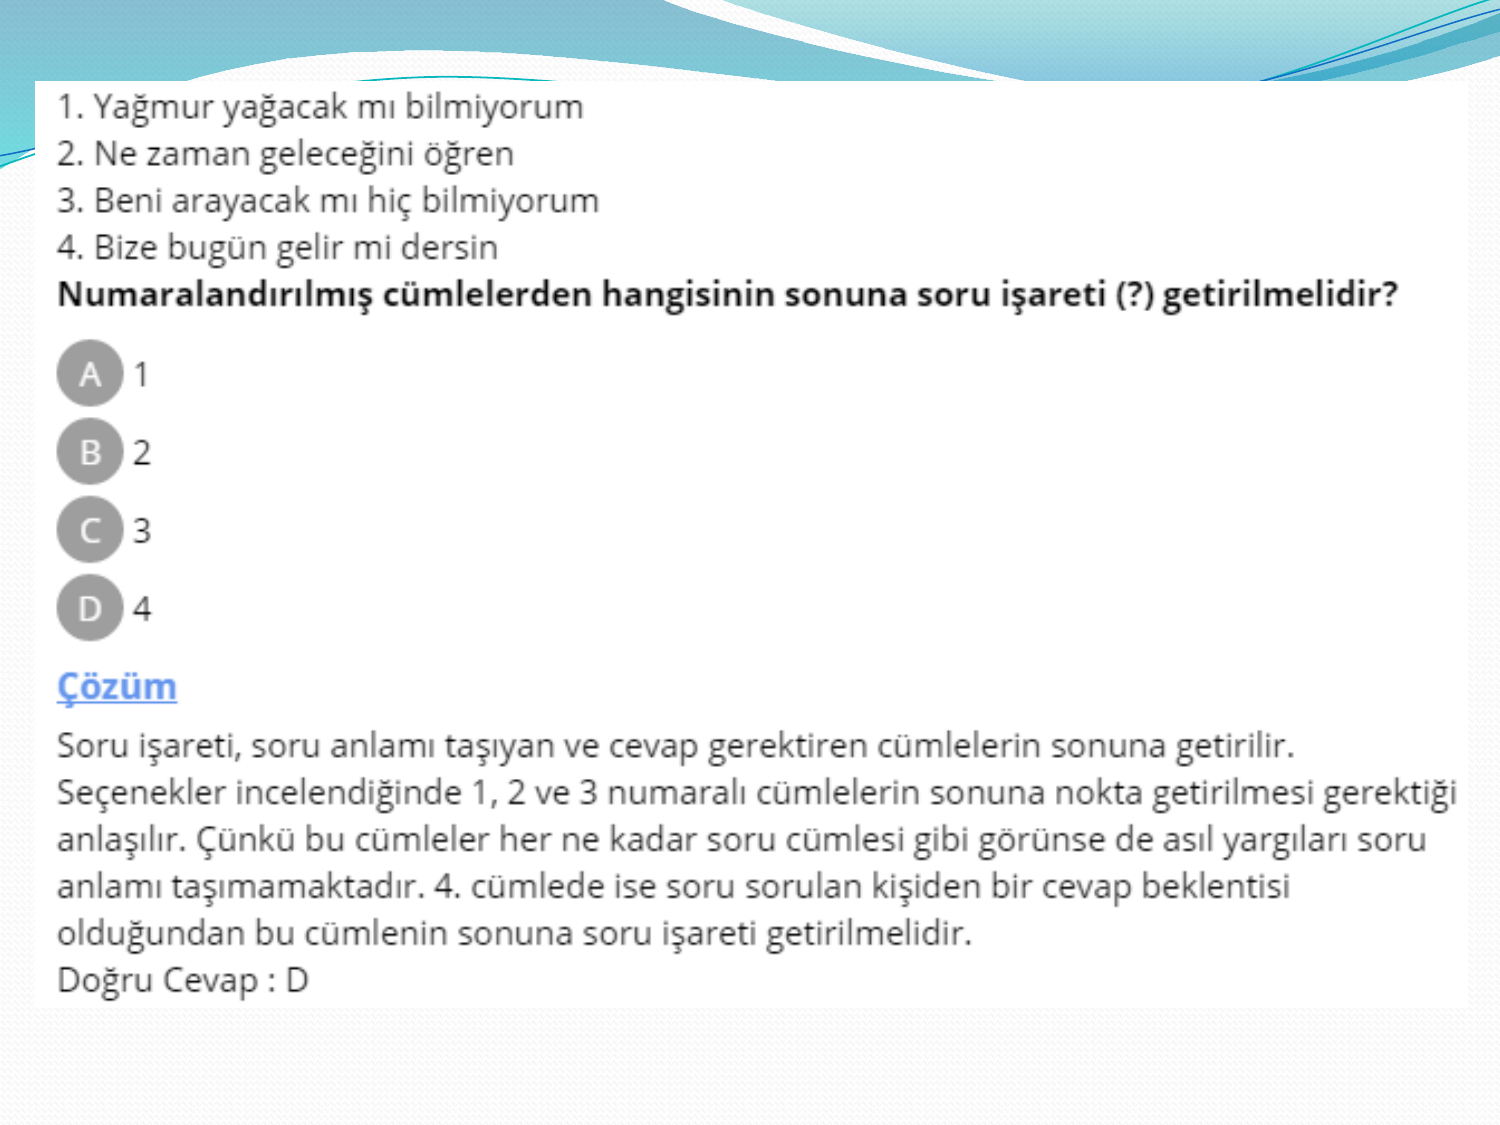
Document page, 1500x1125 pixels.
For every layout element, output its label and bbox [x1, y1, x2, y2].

picture [34, 81, 1468, 1009]
